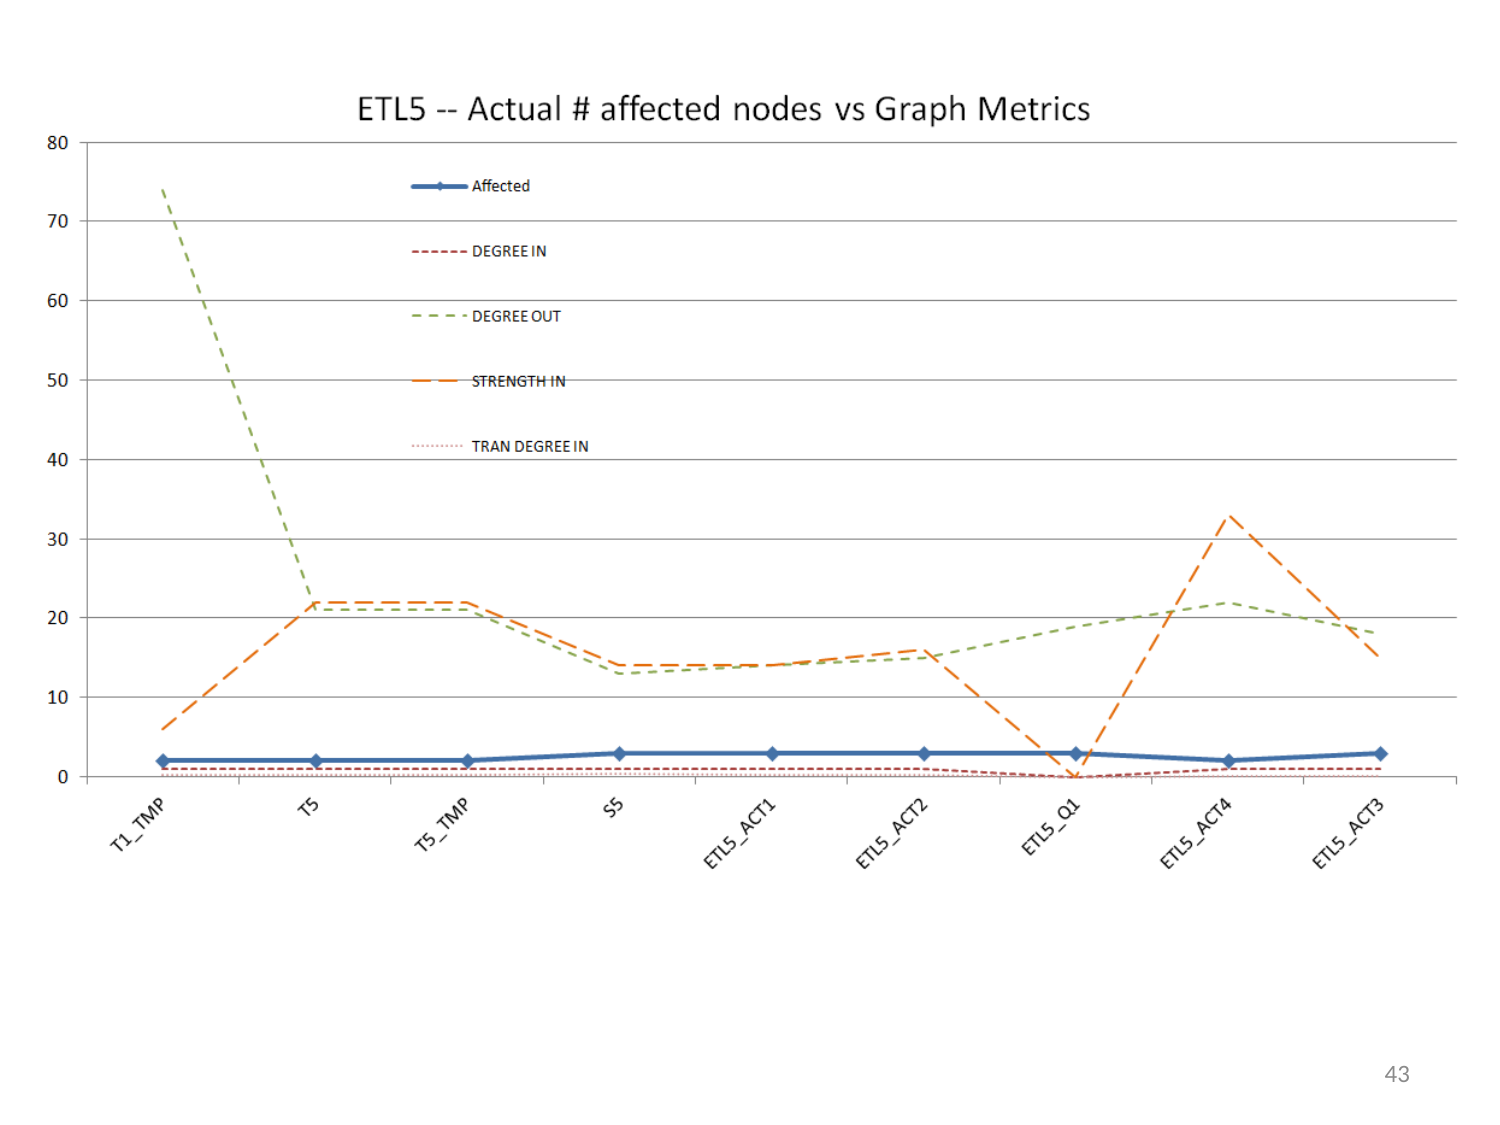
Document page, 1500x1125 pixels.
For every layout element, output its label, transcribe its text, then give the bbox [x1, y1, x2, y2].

slide_number 43 [1074, 1042, 1425, 1103]
picture [41, 89, 1462, 875]
